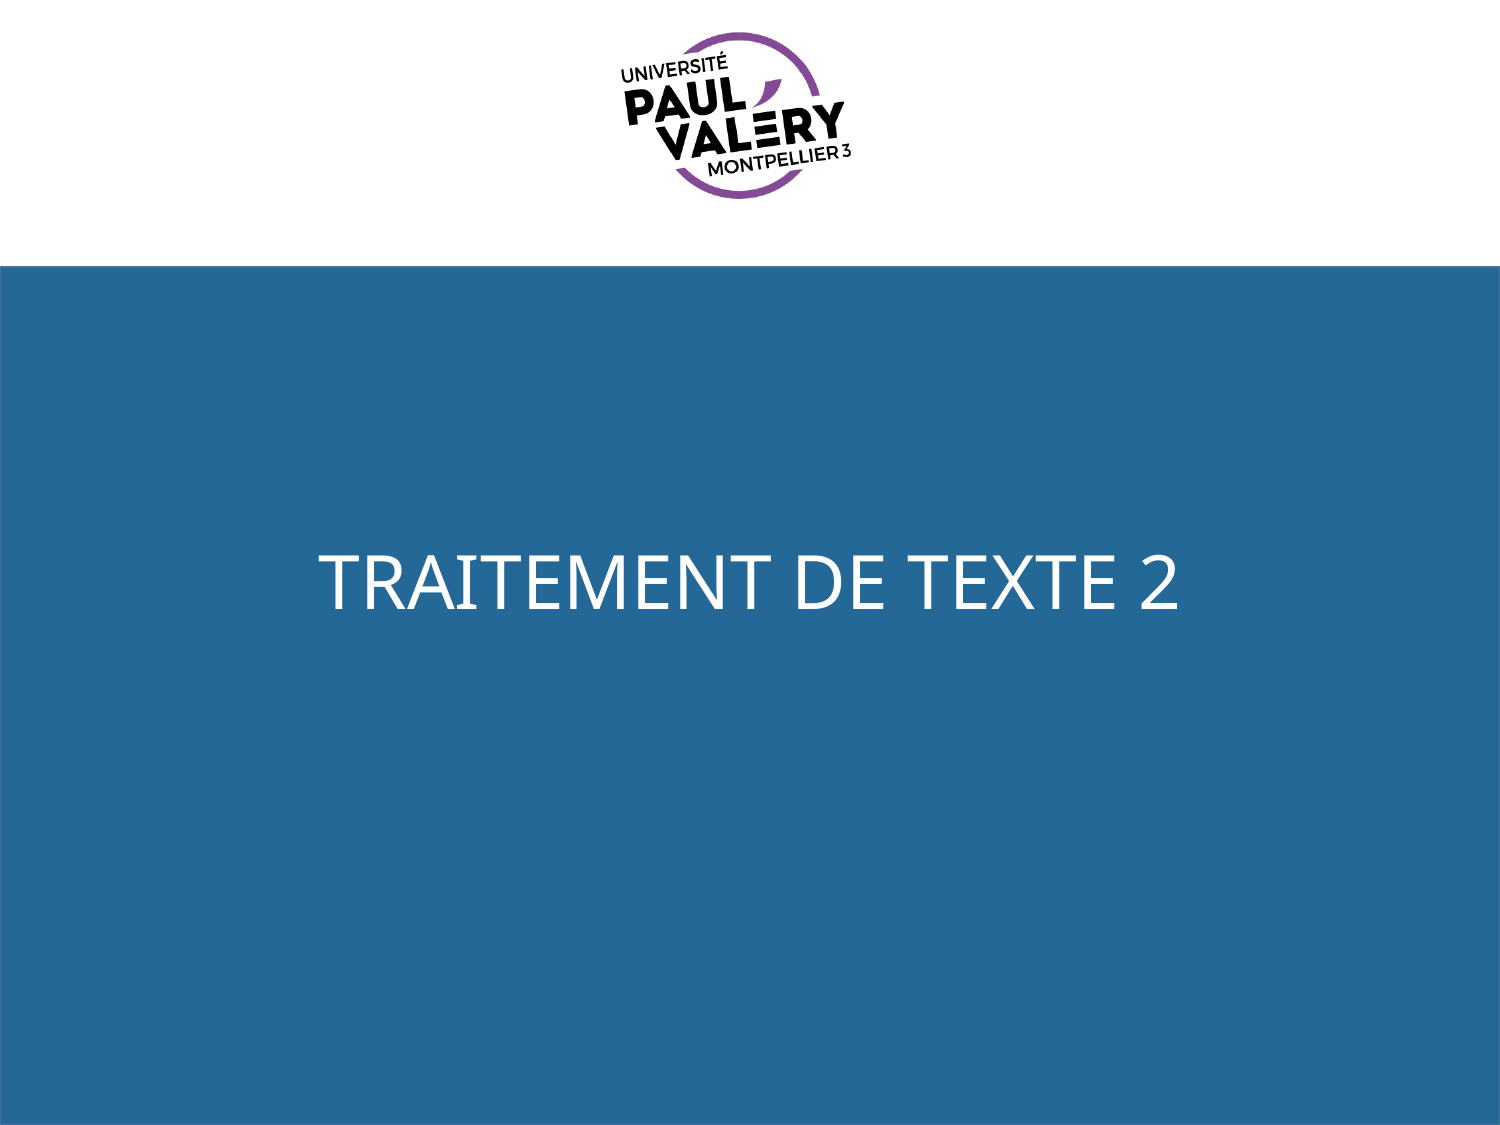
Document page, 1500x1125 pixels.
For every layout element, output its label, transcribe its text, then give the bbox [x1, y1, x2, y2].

title Traitement de TEXTE 2 [112, 468, 1388, 634]
picture [605, 22, 867, 210]
